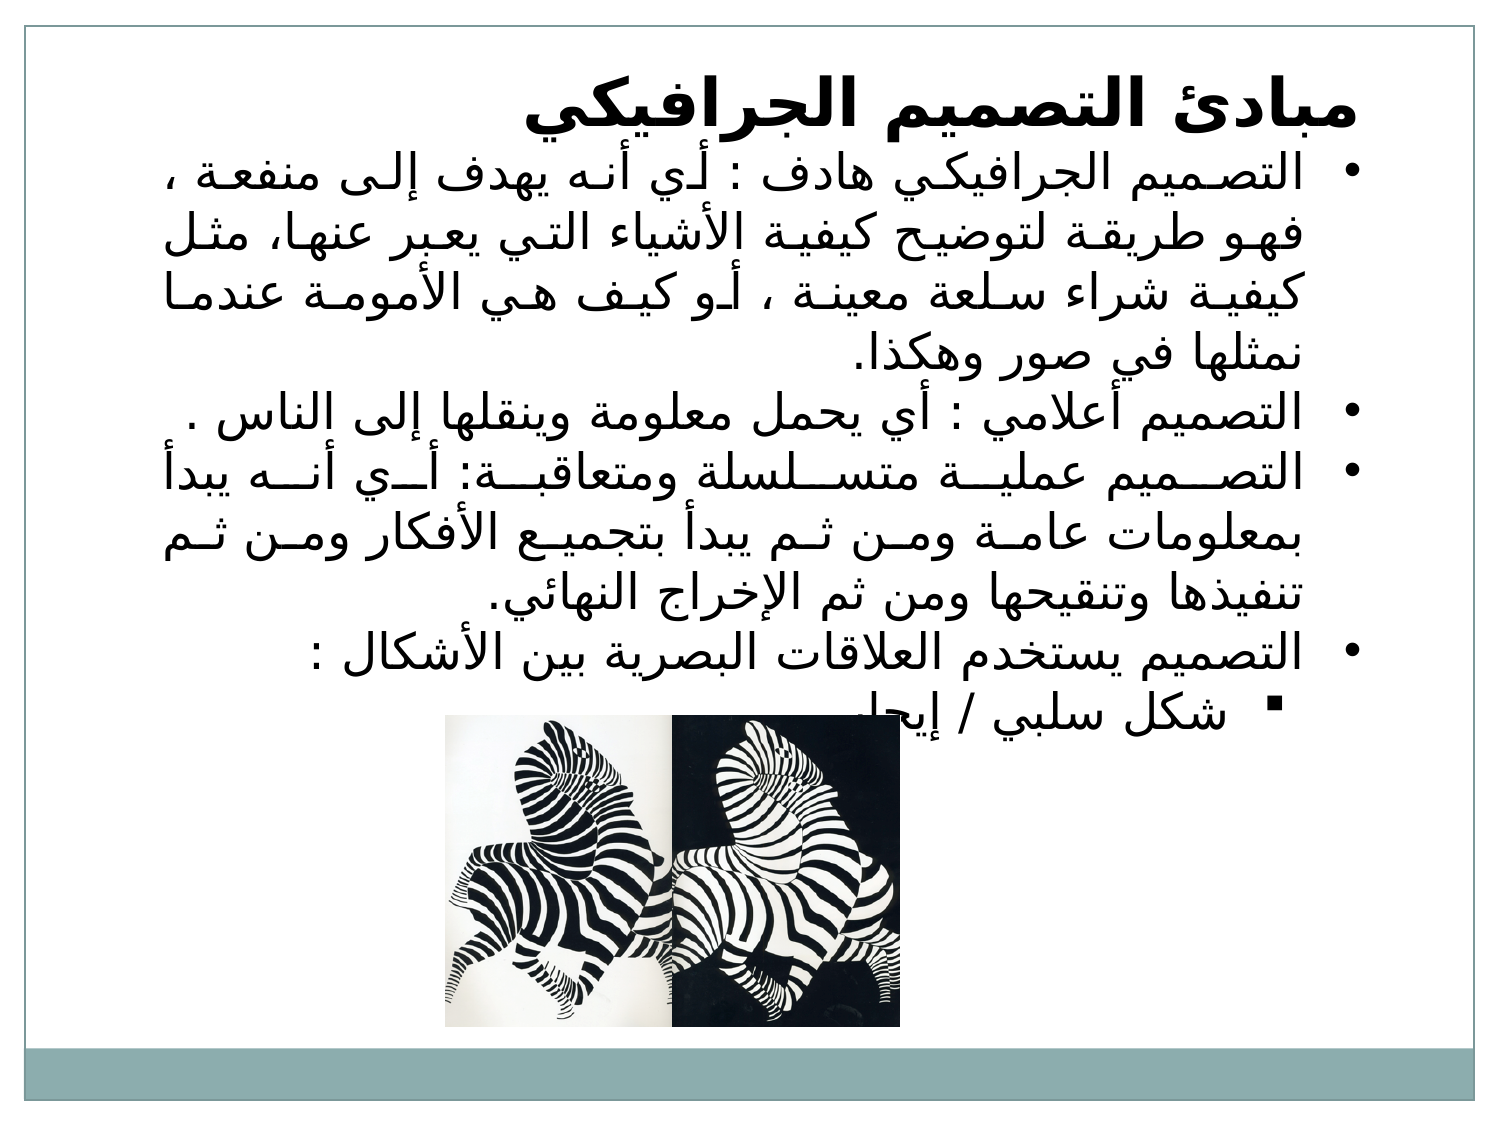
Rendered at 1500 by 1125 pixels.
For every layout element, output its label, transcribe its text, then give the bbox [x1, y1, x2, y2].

picture [445, 715, 901, 1027]
text_box مبادئ التصميم الجرافيكي التصميم الجرافيكي هادف : أي أنه يهدف إلى منفعة ، فهو طريقة لتوضيح كيفية الأشياء التي يعبر عنها، مثل كيفية شراء سلعة معينة ، أو كيف هي الأمومة عندما نمثلها في صور وهكذا. التصميم أعلامي : أي يحمل معلومة وينقلها إلى الناس . التصميم عملية متسلسلة ومتعاقبة: أي أنه يبدأ بمعلومات عامة ومن ثم يبدأ بتجميع الأفكار ومن ثم تنفيذها وتنقيحها ومن ثم الإخراج النهائي. التصميم يستخدم العلاقات البصرية بين الأشكال : شكل سلبي / إيجابي [147, 51, 1376, 1047]
